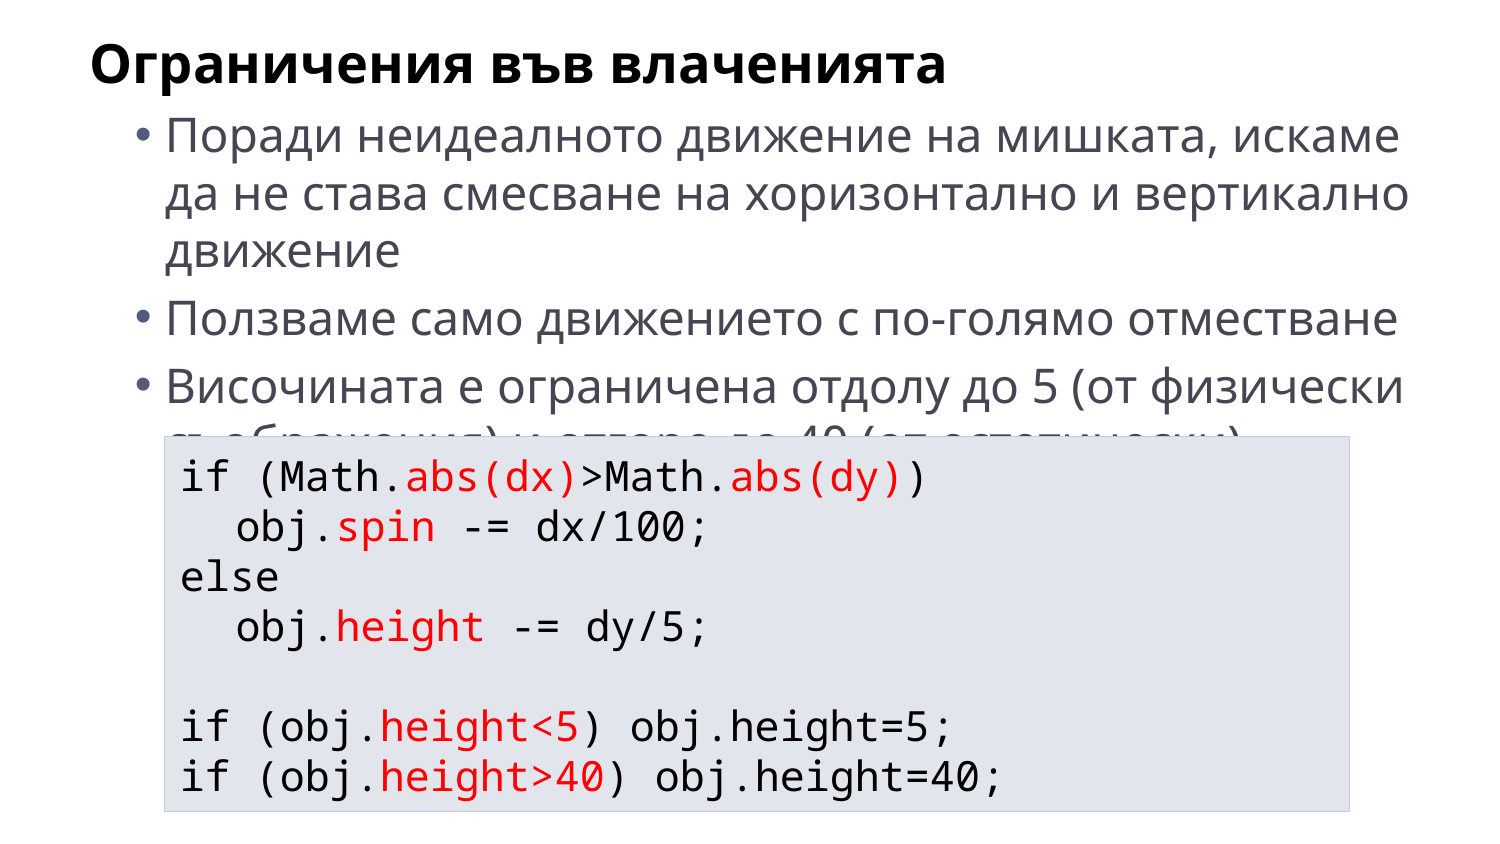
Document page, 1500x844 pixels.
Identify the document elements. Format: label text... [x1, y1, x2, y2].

list Ограничения във влаченията Поради неидеалното движение на мишката, искаме да не става смесване на хоризонтално и вертикално движение Ползваме само движението с по-голямо отместване Височината е ограничена отдолу до 5 (от физически съображения) и отгоре до 40 (от естетически) [75, 21, 1475, 835]
text_box if (Math.abs(dx)>Math.abs(dy)) obj.spin -= dx/100; else obj.height -= dy/5; if (obj.height<5) obj.height=5; if (obj.height>40) obj.height=40; [164, 436, 1350, 812]
